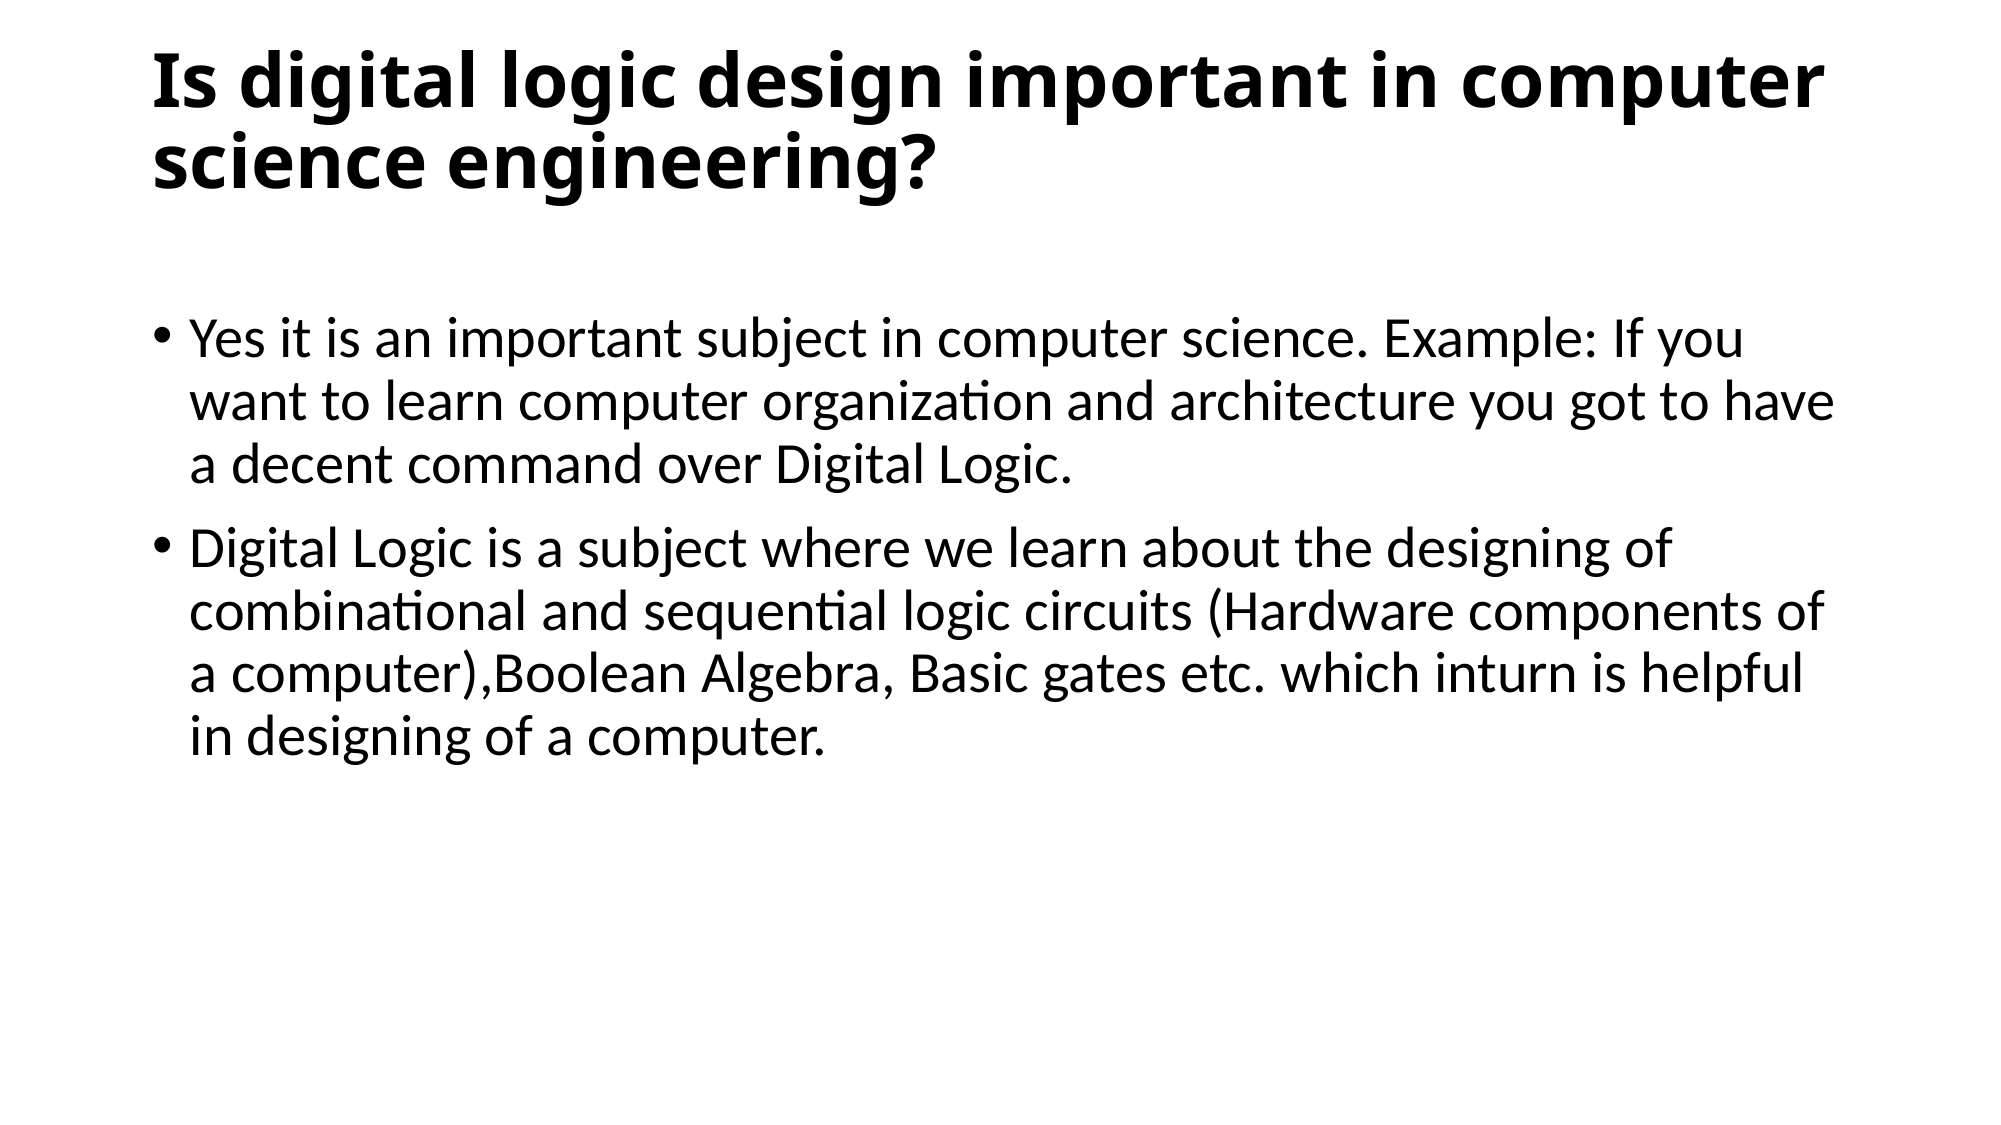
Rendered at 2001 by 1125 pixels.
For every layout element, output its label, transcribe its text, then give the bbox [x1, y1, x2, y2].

title Is digital logic design important in computer science engineering? [137, 59, 1863, 278]
list Yes it is an important subject in computer science. Example: If you want to learn computer organization and architecture you got to have a decent command over Digital Logic. Digital Logic is a subject where we learn about the designing of combinational and sequential logic circuits (Hardware components of a computer),Boolean Algebra, Basic gates etc. which inturn is helpful in designing of a computer. [137, 299, 1863, 1014]
